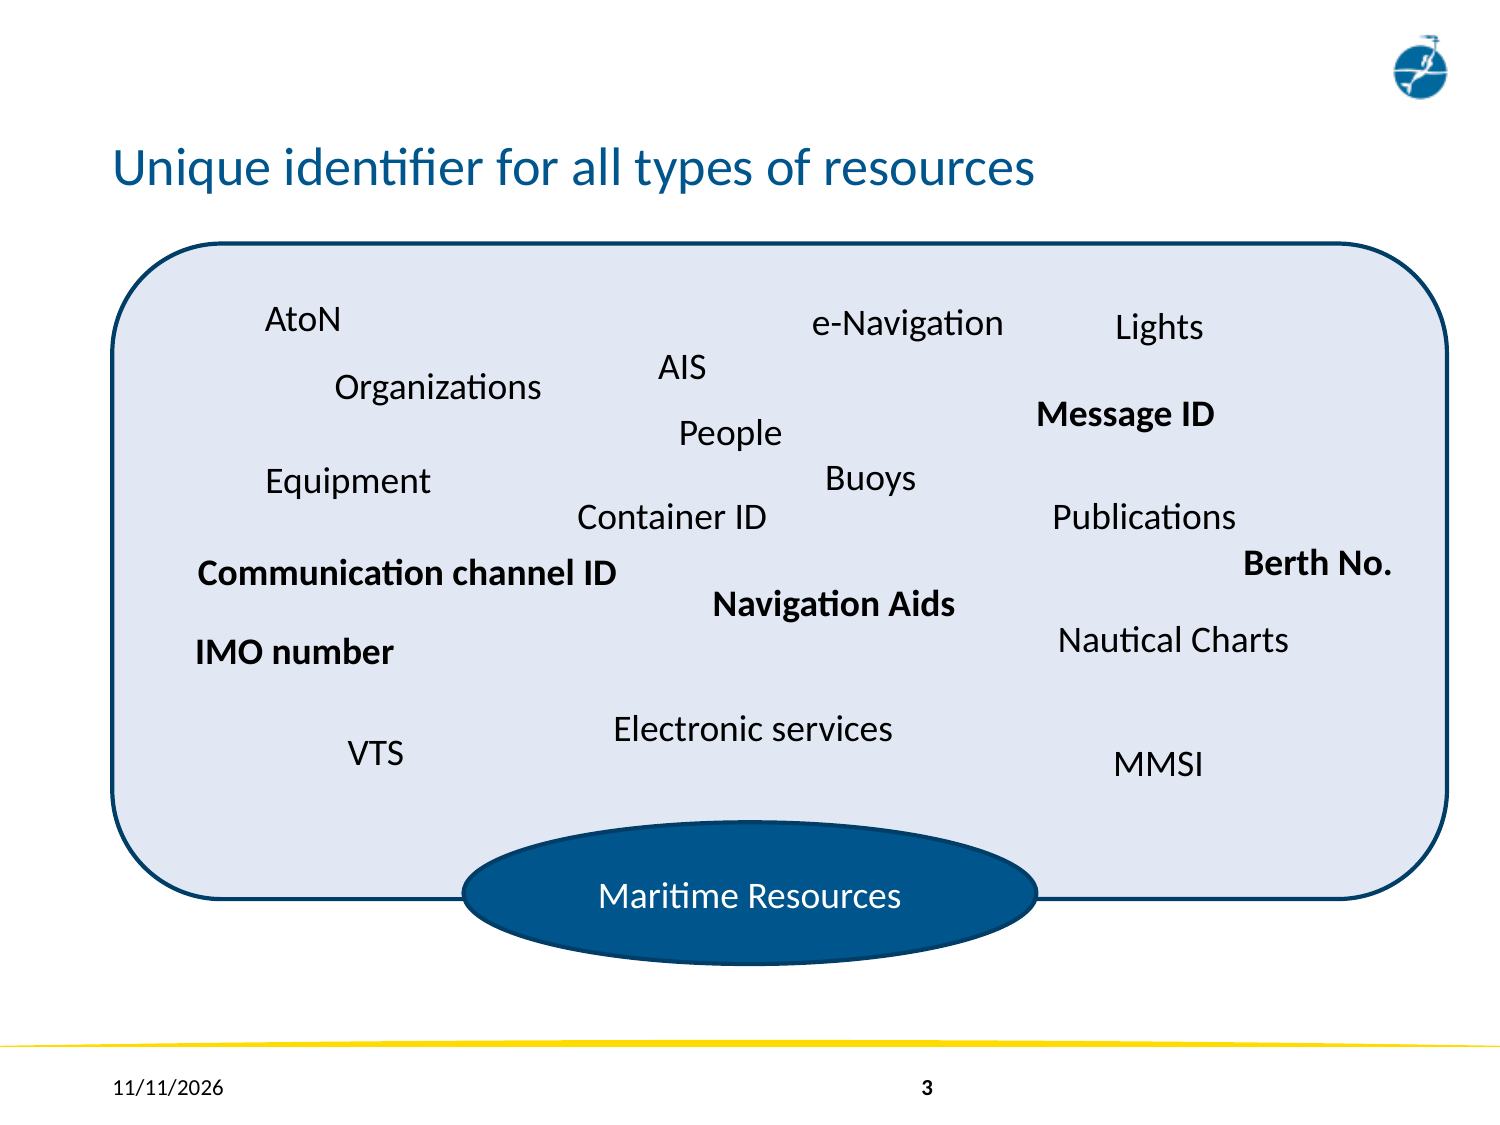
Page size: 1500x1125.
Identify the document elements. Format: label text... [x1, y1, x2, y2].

text_box Equipment [250, 448, 447, 509]
text_box Maritime Resources [461, 820, 1039, 967]
text_box Lights [1100, 294, 1219, 355]
text_box e-Navigation [797, 290, 1020, 350]
text_box AIS [643, 334, 722, 395]
text_box Nautical Charts [1043, 608, 1305, 668]
text_box VTS [332, 720, 420, 781]
text_box Organizations [319, 355, 558, 415]
text_box Publications [1037, 484, 1252, 545]
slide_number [112, 1046, 461, 1125]
text_box Berth No. [1228, 530, 1409, 591]
title Unique identifier for all types of resources [112, 42, 1388, 197]
text_box [110, 241, 1450, 902]
text_box Buoys [810, 445, 932, 506]
text_box Message ID [1021, 381, 1230, 442]
text_box Communication channel ID [183, 540, 633, 601]
slide_number 3 [466, 1046, 1388, 1125]
text_box AtoN [249, 286, 357, 347]
text_box Navigation Aids [697, 571, 971, 632]
text_box Container ID [562, 484, 783, 545]
text_box IMO number [180, 619, 410, 679]
text_box MMSI [1098, 731, 1219, 792]
text_box Electronic services [598, 696, 909, 757]
text_box People [664, 400, 798, 461]
